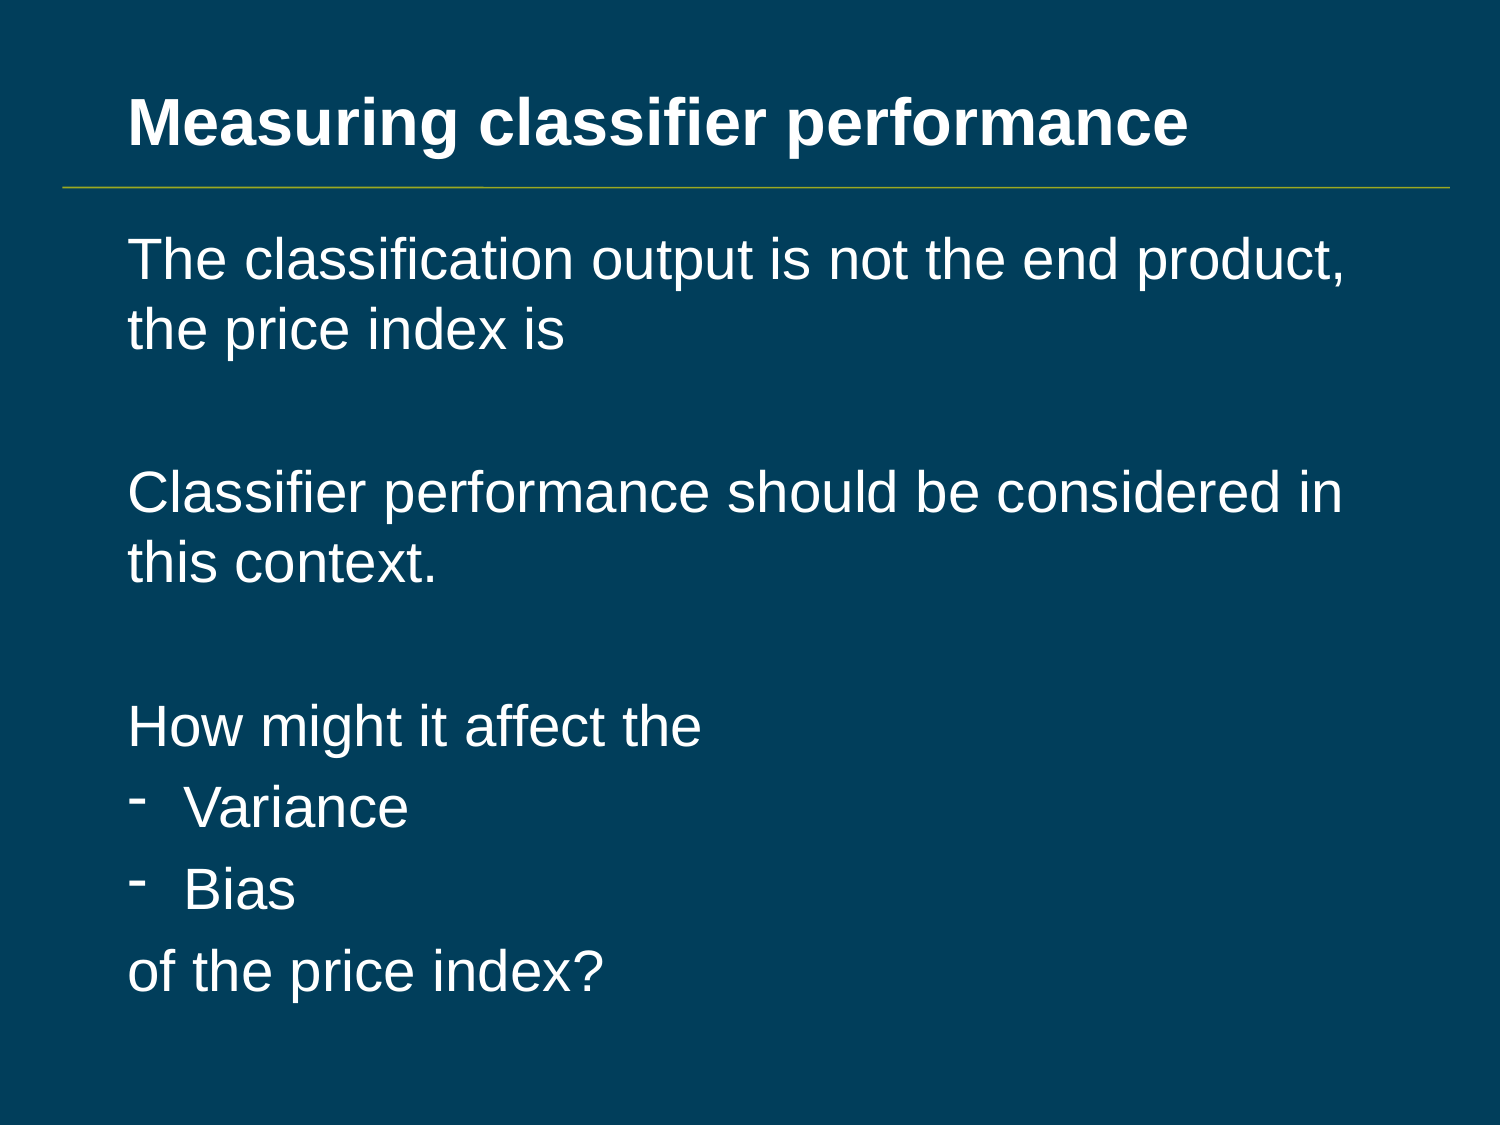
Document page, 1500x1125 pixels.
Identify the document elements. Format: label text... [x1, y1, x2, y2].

title Measuring classifier performance [112, 24, 1388, 213]
list The classification output is not the end product, the price index is Classifier performance should be considered in this context. How might it affect the Variance Bias of the price index? [112, 213, 1388, 1024]
